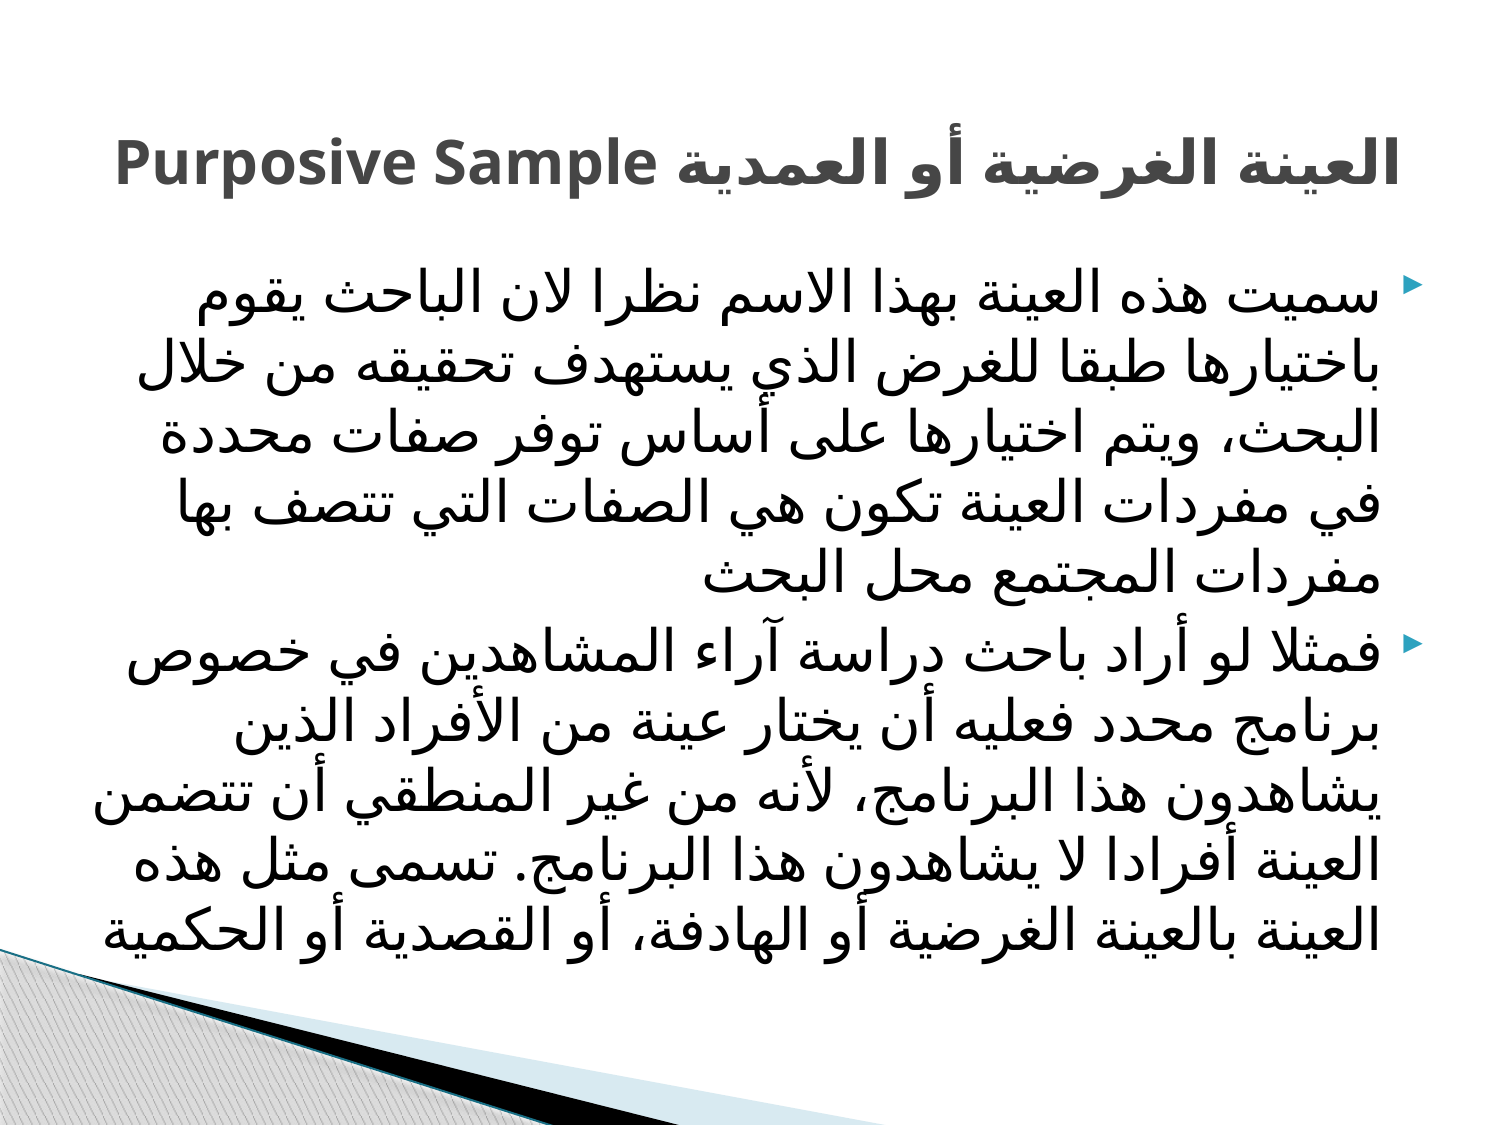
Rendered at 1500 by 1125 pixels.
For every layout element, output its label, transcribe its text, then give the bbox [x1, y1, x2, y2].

title العينة الغرضية أو العمدية Purposive Sample [75, 115, 1425, 278]
list سميت هذه العينة بهذا الاسم نظرا لان الباحث يقوم باختيارها طبقا للغرض الذي يستهدف تحقيقه من خلال البحث، ويتم اختيارها على أساس توفر صفات محددة في مفردات العينة تكون هي الصفات التي تتصف بها مفردات المجتمع محل البحث فمثلا لو أراد باحث دراسة آراء المشاهدين في خصوص برنامج محدد فعليه أن يختار عينة من الأفراد الذين يشاهدون هذا البرنامج، لأنه من غير المنطقي أن تتضمن العينة أفرادا لا يشاهدون هذا البرنامج. تسمى مثل هذه العينة بالعينة الغرضية أو الهادفة، أو القصدية أو الحكمية [75, 278, 1459, 1038]
